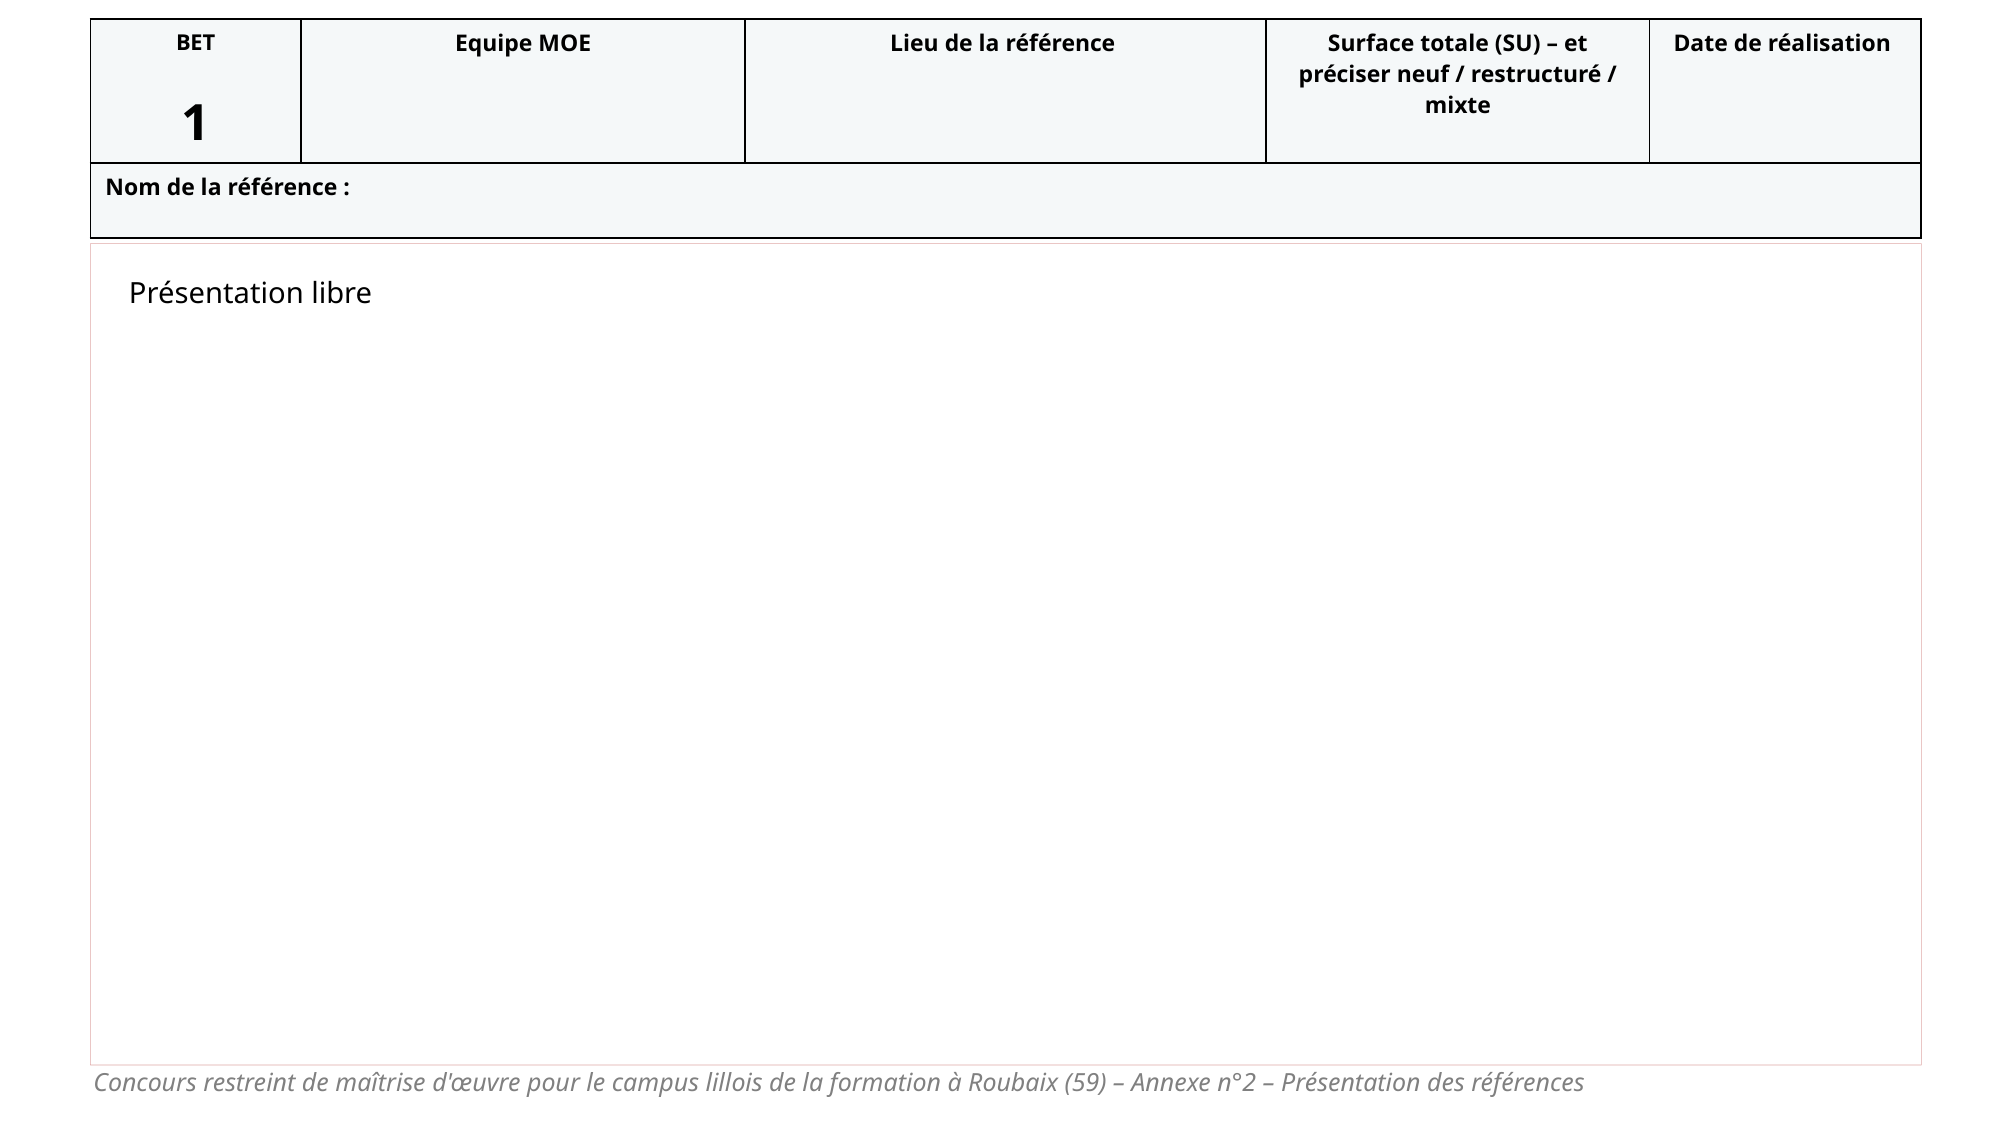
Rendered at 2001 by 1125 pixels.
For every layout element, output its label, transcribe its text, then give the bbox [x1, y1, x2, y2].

table_header Date de réalisation [1650, 20, 1920, 162]
table_header Equipe MOE [302, 20, 744, 162]
text_box [88, 241, 1923, 1067]
table_header Lieu de la référence [746, 20, 1265, 162]
table_header Surface totale (SU) – et préciser neuf / restructuré / mixte [1267, 20, 1649, 162]
table_header BET 1 [91, 20, 300, 162]
table_cell Nom de la référence : [91, 164, 1920, 237]
text_box Présentation libre [114, 267, 1449, 447]
